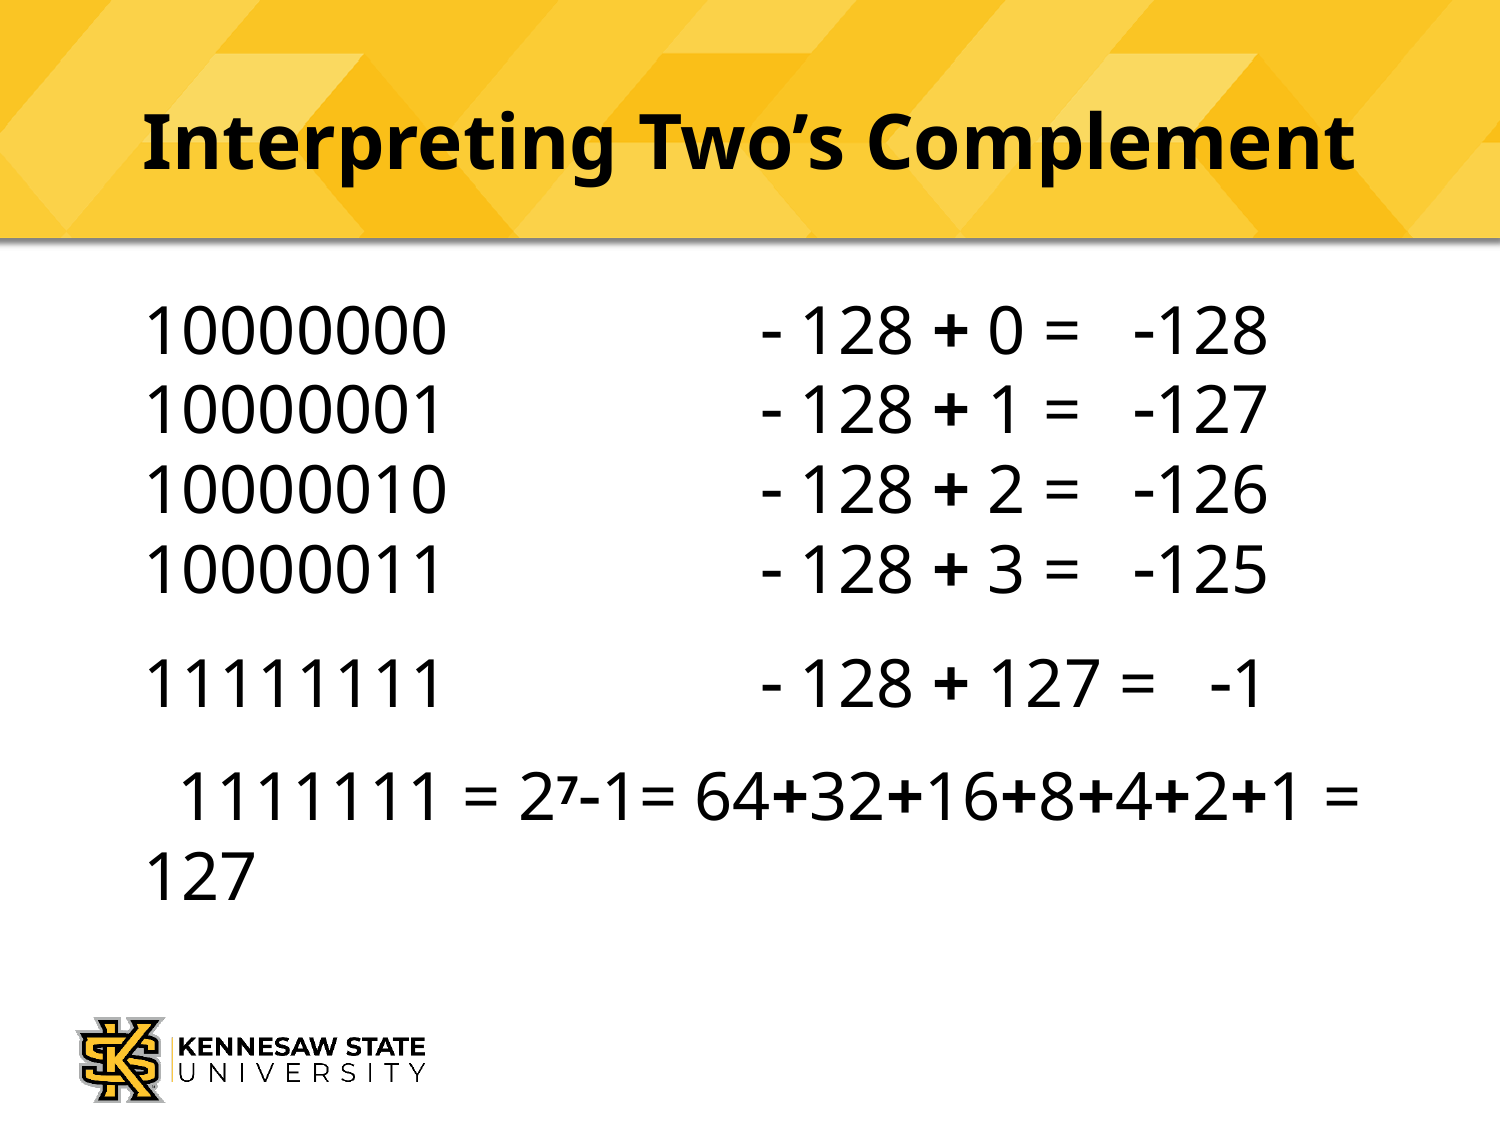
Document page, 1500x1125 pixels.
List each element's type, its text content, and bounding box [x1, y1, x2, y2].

text_box 10000000  128 + 0 = 128 10000001  128 + 1 = 127 10000010  128 + 2 = 126 10000011  128 + 3 = 125 11111111  128 + 127 = 1 1111111 = 271= 64+32+16+8+4+2+1 = 127 [125, 278, 1409, 1003]
picture [0, 0, 1500, 251]
title Interpreting Two’s Complement [75, 45, 1425, 233]
picture [75, 1017, 425, 1103]
